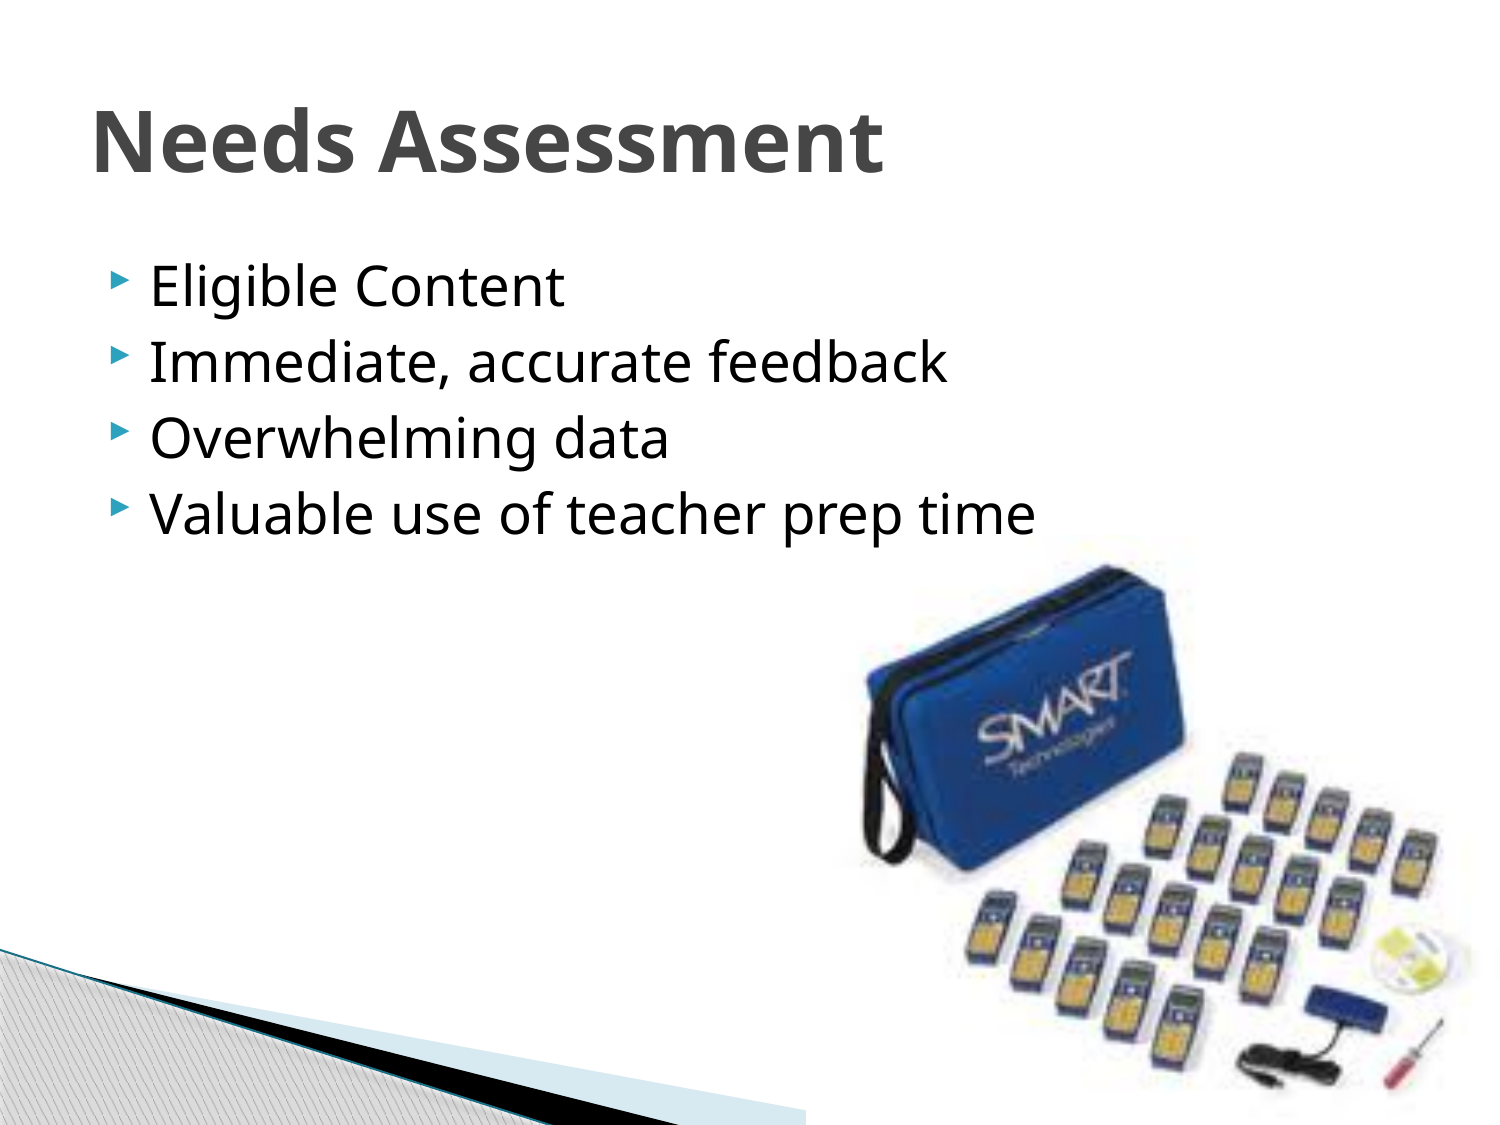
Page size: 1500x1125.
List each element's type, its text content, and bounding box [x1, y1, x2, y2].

picture [806, 535, 1500, 1125]
list Eligible Content Immediate, accurate feedback Overwhelming data Valuable use of teacher prep time [75, 243, 1425, 986]
title Needs Assessment [75, 45, 1425, 233]
